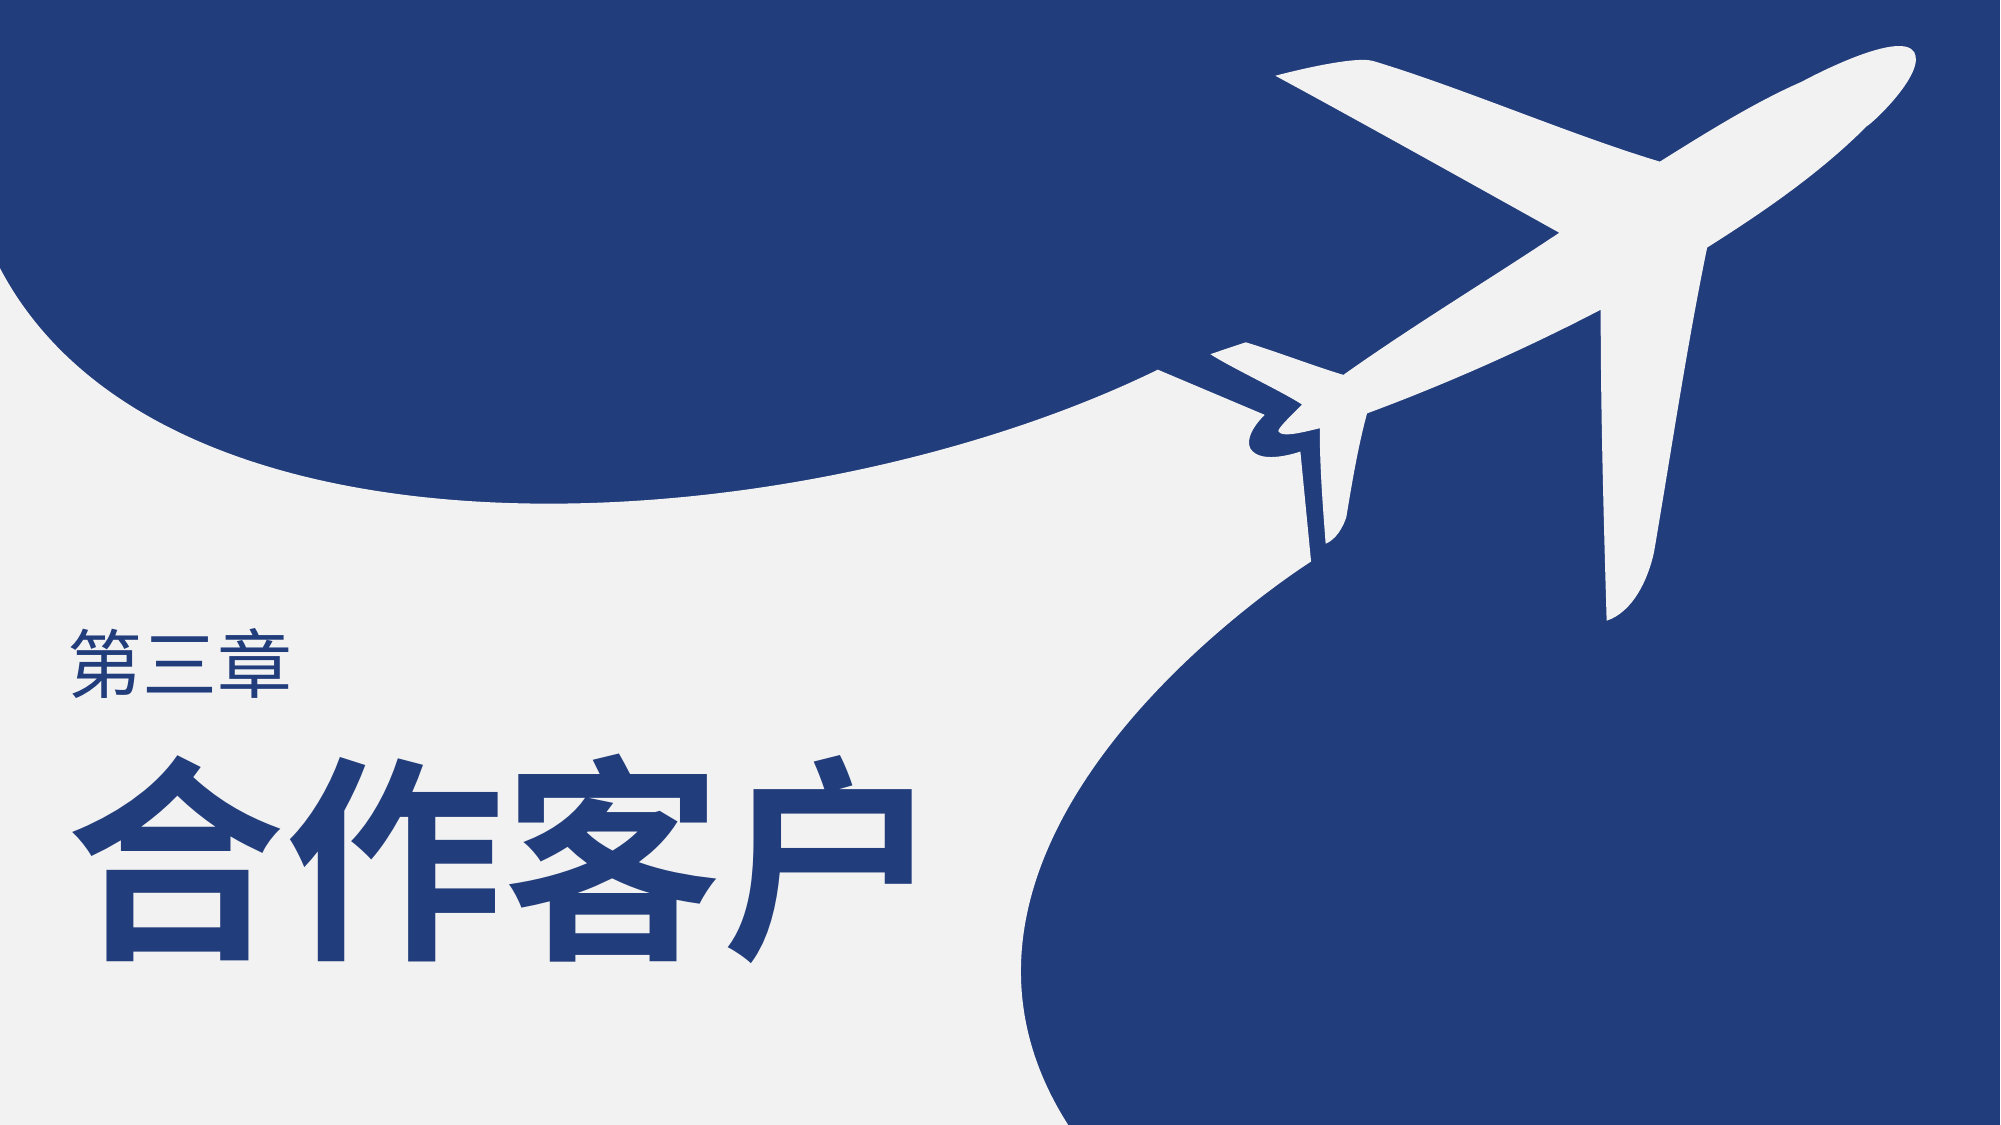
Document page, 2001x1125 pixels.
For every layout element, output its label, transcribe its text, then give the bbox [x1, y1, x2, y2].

text_box 合作客户 [51, 716, 1077, 994]
text_box 第三章 [53, 610, 308, 715]
text_box [1210, 46, 1916, 621]
text_box [0, 268, 1312, 1125]
